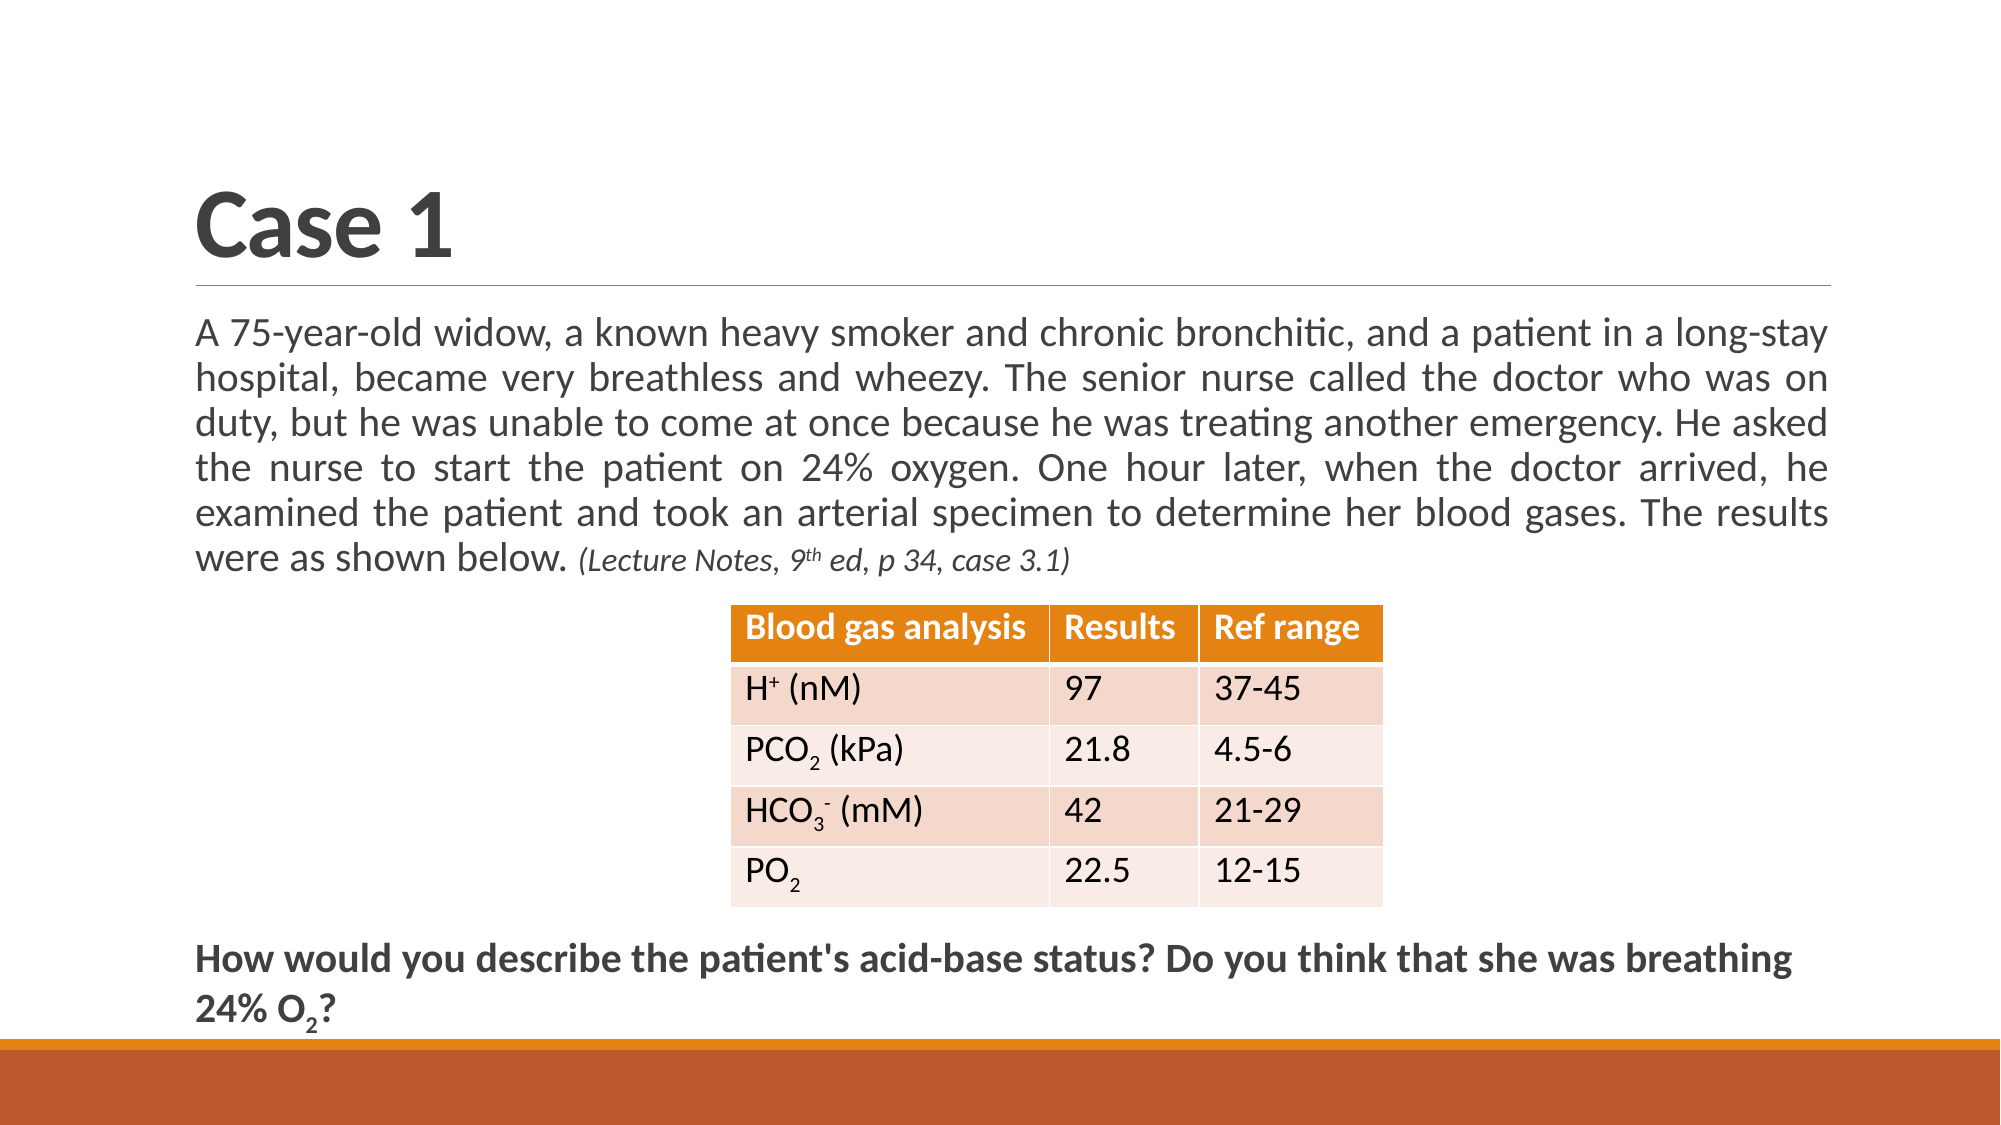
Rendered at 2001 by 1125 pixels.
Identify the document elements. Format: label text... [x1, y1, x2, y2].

title Case 1 [180, 47, 1830, 285]
table_cell 37-45 [1200, 667, 1383, 725]
table_header Results [1050, 605, 1198, 662]
table_cell 42 [1050, 787, 1198, 846]
table_header Ref range [1200, 605, 1383, 662]
table_cell HCO3- (mM) [731, 787, 1049, 846]
table_cell 12-15 [1200, 848, 1383, 907]
table_cell H+ (nM) [731, 667, 1049, 725]
table_cell PCO2 (kPa) [731, 726, 1049, 785]
table_cell 4.5-6 [1200, 726, 1383, 785]
table_cell 21-29 [1200, 787, 1383, 846]
table_cell 97 [1050, 667, 1198, 725]
list A 75-year-old widow, a known heavy smoker and chronic bronchitic, and a patient in a long-stay hospital, became very breathless and wheezy. The senior nurse called the doctor who was on duty, but he was unable to come at once because he was treating another emergency. He asked the nurse to start the patient on 24% oxygen. One hour later, when the doctor arrived, he examined the patient and took an arterial specimen to determine her blood gases. The results were as shown below. (Lecture Notes, 9th ed, p 34, case 3.1) How would you describe the patient's acid-base status? Do you think that she was breathing 24% O2? [180, 302, 1830, 1062]
table_header Blood gas analysis [731, 605, 1049, 662]
table_cell 21.8 [1050, 726, 1198, 785]
table_cell 22.5 [1050, 848, 1198, 907]
table_cell PO2 [731, 848, 1049, 907]
